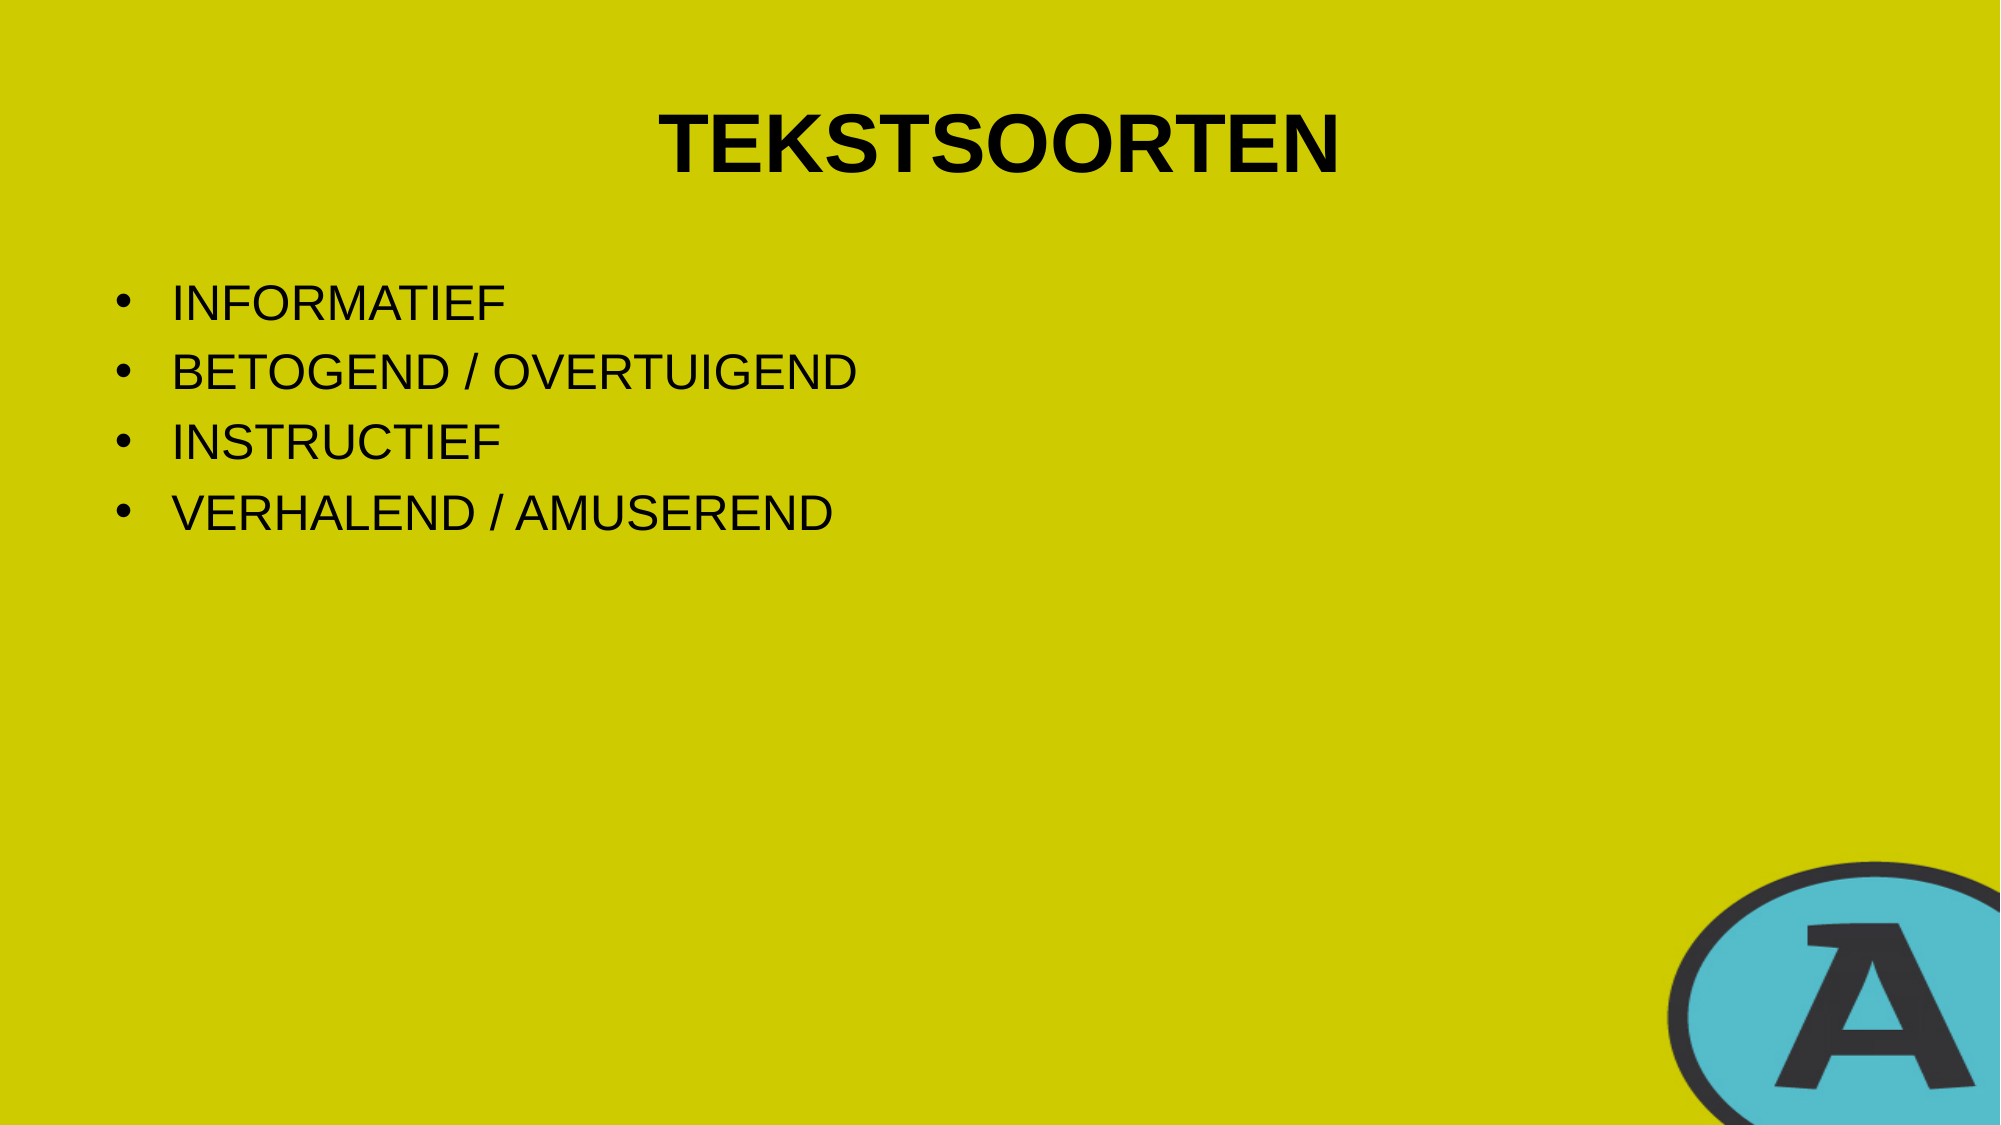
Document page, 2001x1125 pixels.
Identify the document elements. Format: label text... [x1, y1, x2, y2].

picture [0, 0, 2000, 1125]
list INFORMATIEF BETOGEND / OVERTUIGEND INSTRUCTIEF VERHALEND / AMUSEREND [99, 262, 1900, 1012]
title TEKSTSOORTEN [99, 45, 1900, 233]
